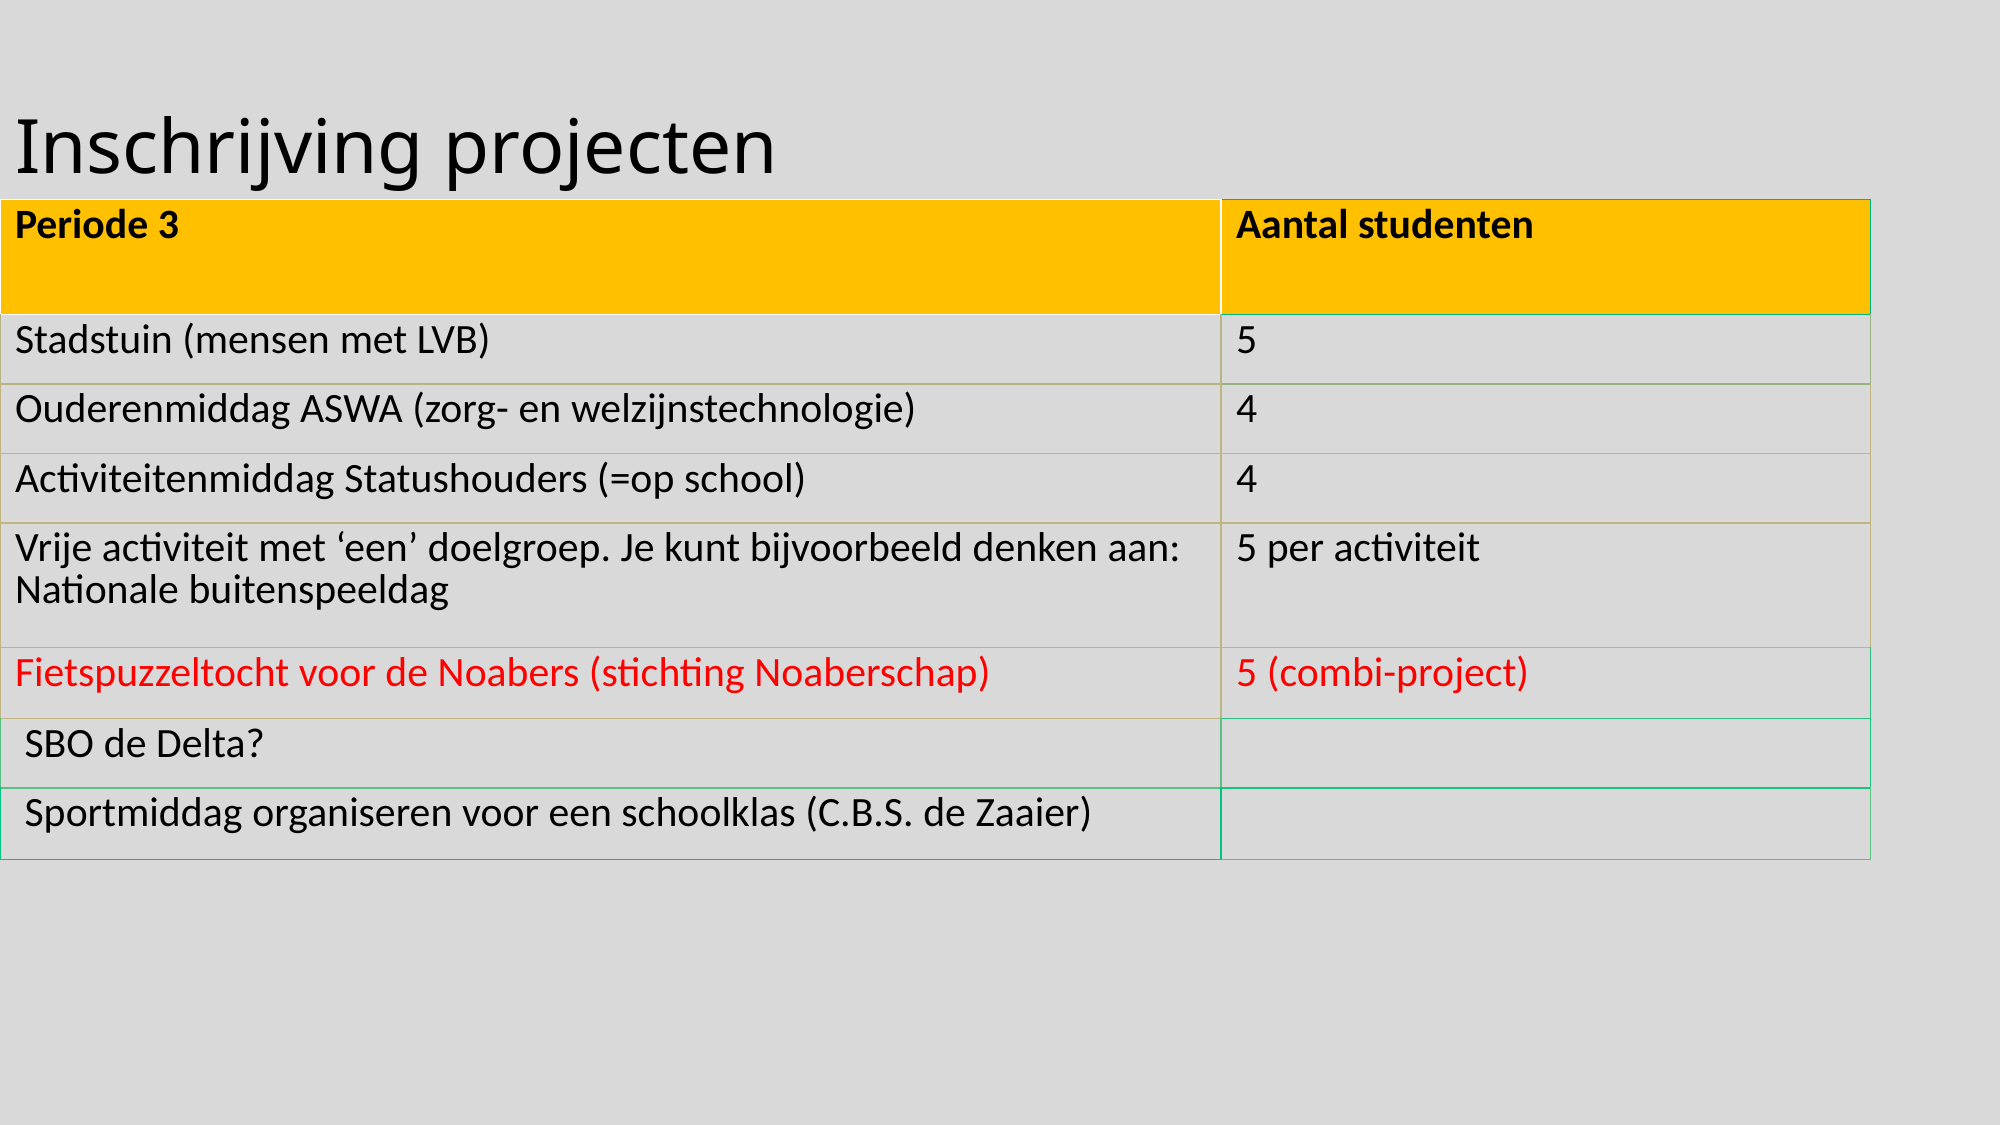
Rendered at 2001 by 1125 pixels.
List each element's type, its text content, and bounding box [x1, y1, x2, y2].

table_cell Sportmiddag organiseren voor een schoolklas (C.B.S. de Zaaier) [1, 789, 1220, 859]
table_cell 5 (combi-project) [1222, 648, 1870, 718]
title Inschrijving projecten [0, 91, 1411, 199]
table_cell 4 [1222, 454, 1870, 522]
table_cell Fietspuzzeltocht voor de Noabers (stichting Noaberschap) [1, 648, 1220, 718]
table_cell Activiteitenmiddag Statushouders (=op school) [1, 454, 1220, 522]
table_cell 5 [1222, 315, 1870, 383]
table_cell 4 [1222, 385, 1870, 453]
table_cell Ouderenmiddag ASWA (zorg- en welzijnstechnologie) [1, 385, 1220, 453]
table_cell [1222, 719, 1870, 787]
table_cell 5 per activiteit [1222, 524, 1870, 647]
table_cell SBO de Delta? [1, 719, 1220, 787]
table_cell Stadstuin (mensen met LVB) [1, 315, 1220, 383]
table_header Aantal studenten [1222, 200, 1870, 314]
table_header Periode 3 [1, 200, 1220, 314]
table_cell [1222, 789, 1870, 859]
table_cell Vrije activiteit met ‘een’ doelgroep. Je kunt bijvoorbeeld denken aan: Nationale buitenspeeldag [1, 524, 1220, 647]
